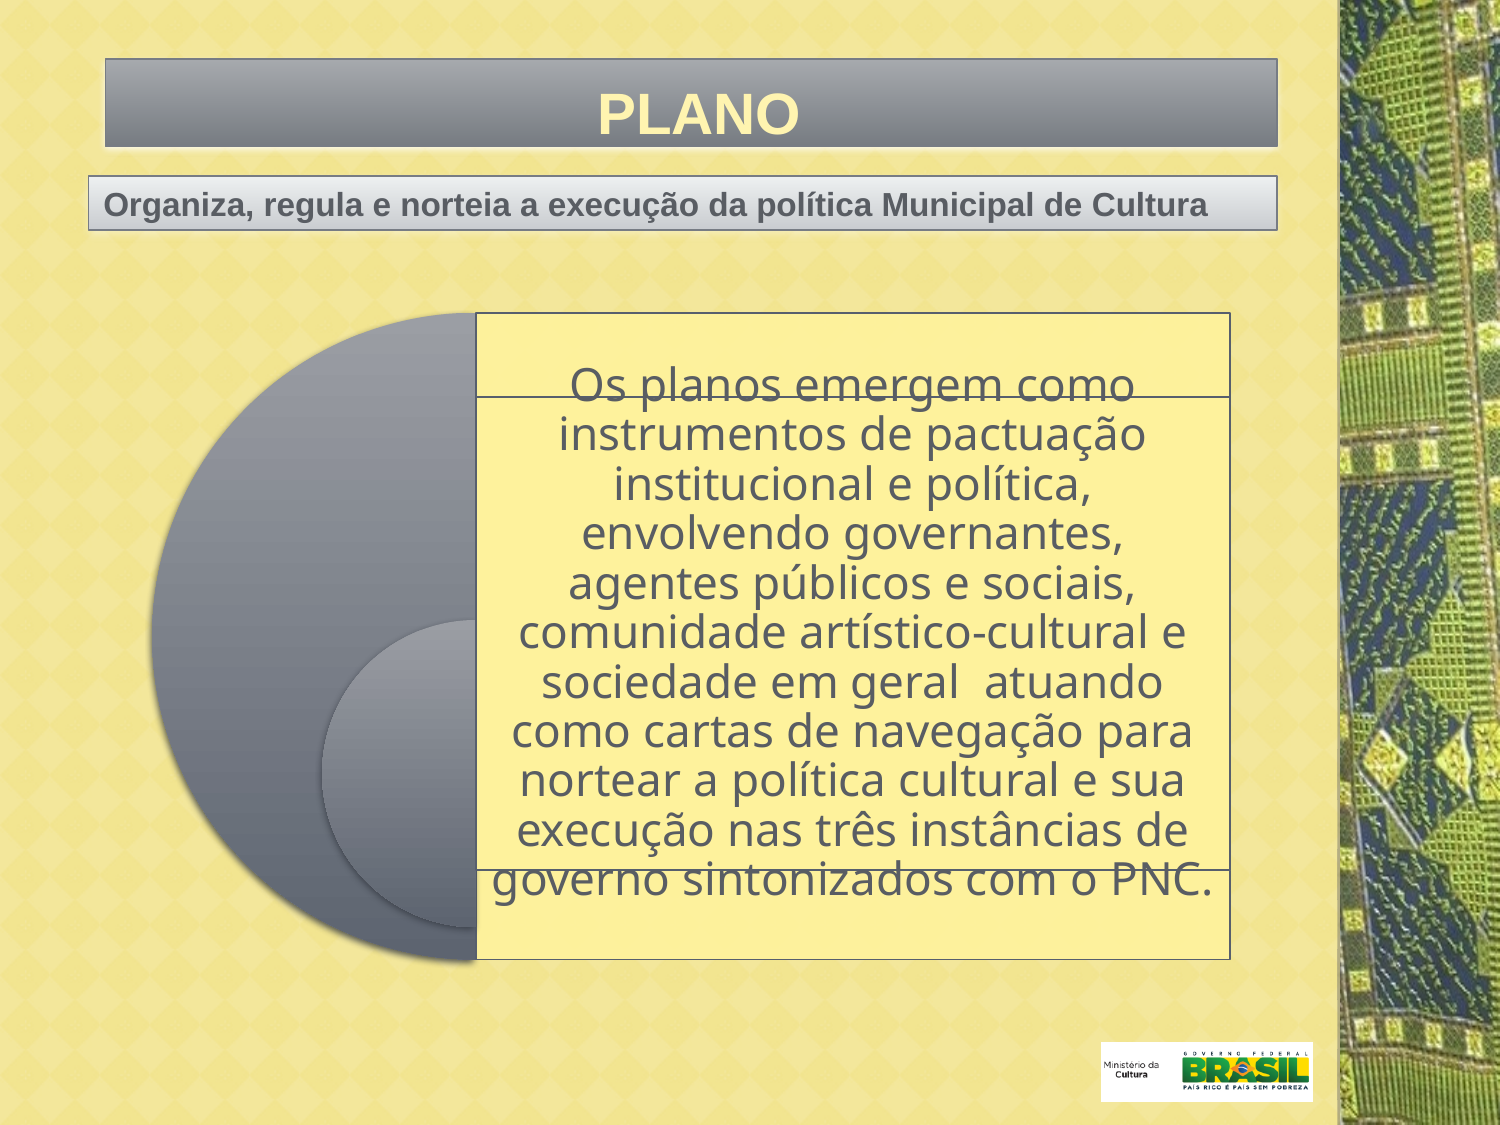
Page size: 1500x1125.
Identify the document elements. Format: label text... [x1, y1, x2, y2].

picture [1340, 0, 1500, 1125]
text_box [151, 327, 1231, 996]
picture [1101, 1042, 1313, 1102]
title PLANO [105, 58, 1278, 147]
text_box Organiza, regula e norteia a execução da política Municipal de Cultura [88, 175, 1278, 231]
